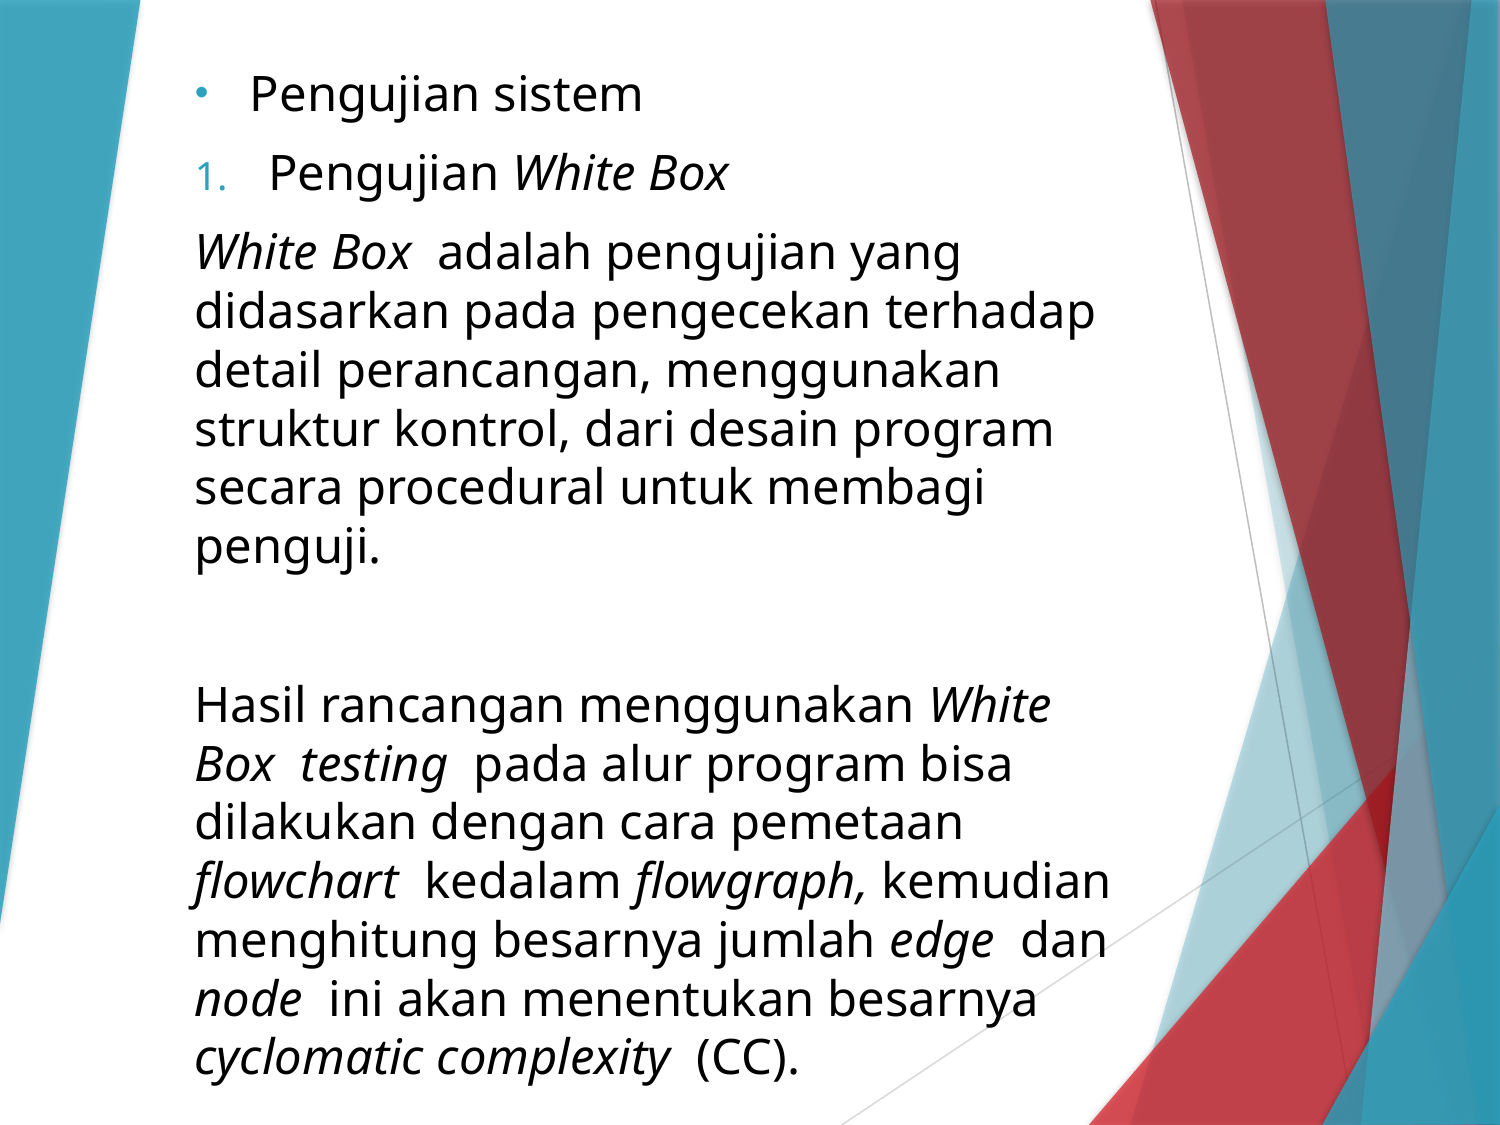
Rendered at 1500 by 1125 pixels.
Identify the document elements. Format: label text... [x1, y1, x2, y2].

subtitle Pengujian sistem Pengujian White Box White Box adalah pengujian yang didasarkan pada pengecekan terhadap detail perancangan, menggunakan struktur kontrol, dari desain program secara procedural untuk membagi penguji. Hasil rancangan menggunakan White Box testing pada alur program bisa dilakukan dengan cara pemetaan flowchart kedalam flowgraph, kemudian menghitung besarnya jumlah edge dan node ini akan menentukan besarnya cyclomatic complexity (CC). [179, 0, 1136, 1125]
